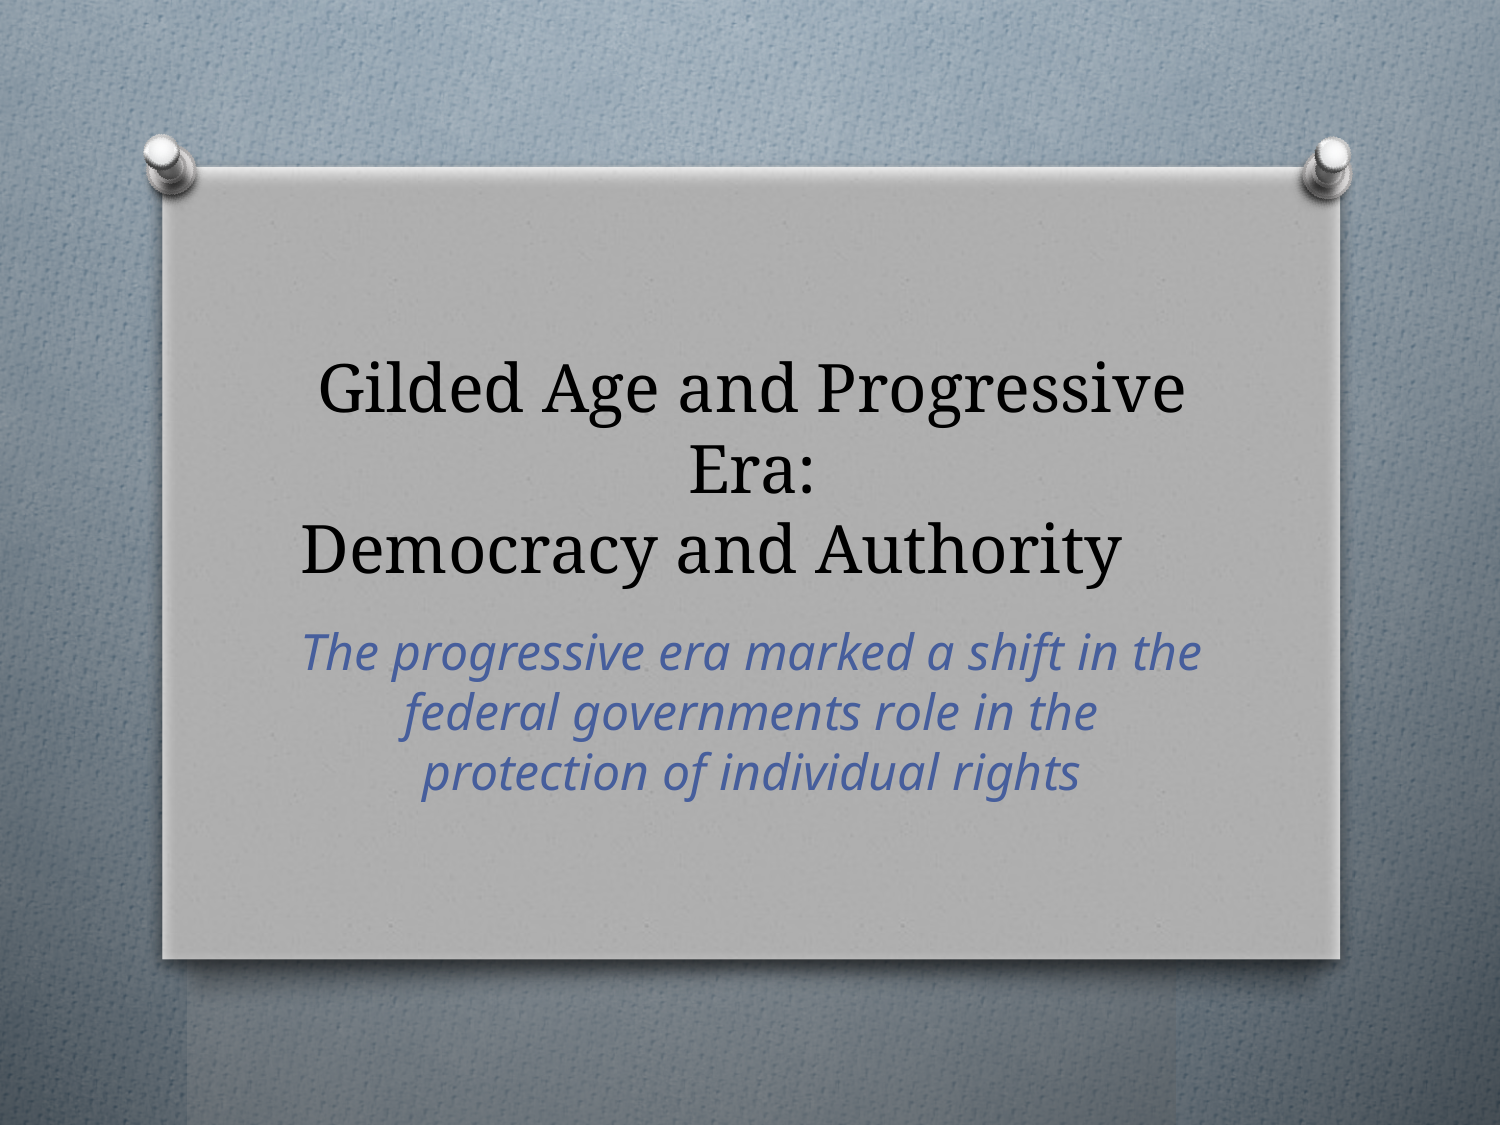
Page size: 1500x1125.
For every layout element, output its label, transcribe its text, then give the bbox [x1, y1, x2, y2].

picture [1274, 109, 1396, 230]
picture [112, 100, 235, 224]
title Gilded Age and Progressive Era: Democracy and Authority [283, 294, 1223, 595]
subtitle The progressive era marked a shift in the federal governments role in the protection of individual rights [283, 612, 1221, 863]
